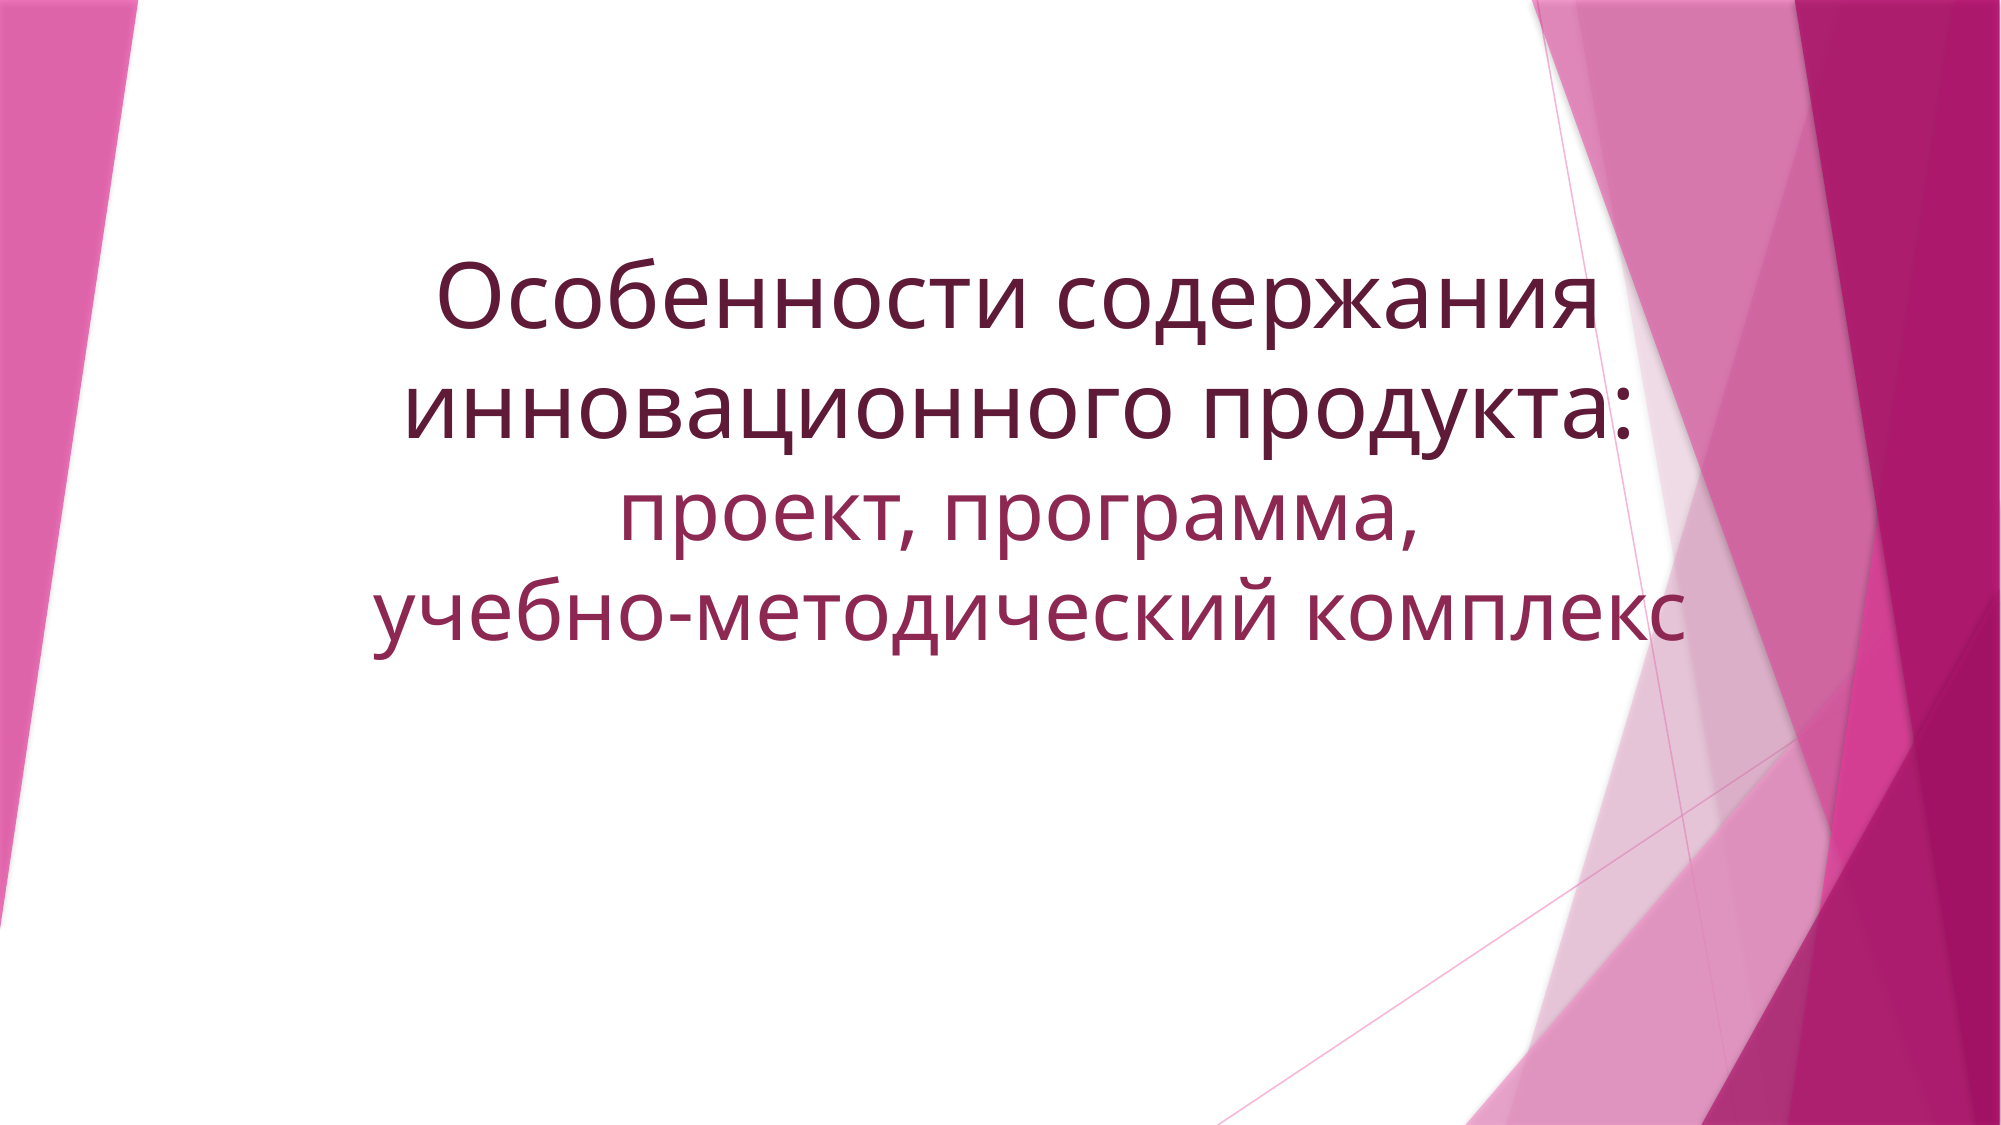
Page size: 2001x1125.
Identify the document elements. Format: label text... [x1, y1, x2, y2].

title Особенности содержания инновационного продукта: проект, программа, учебно-методический комплекс [246, 394, 1816, 665]
